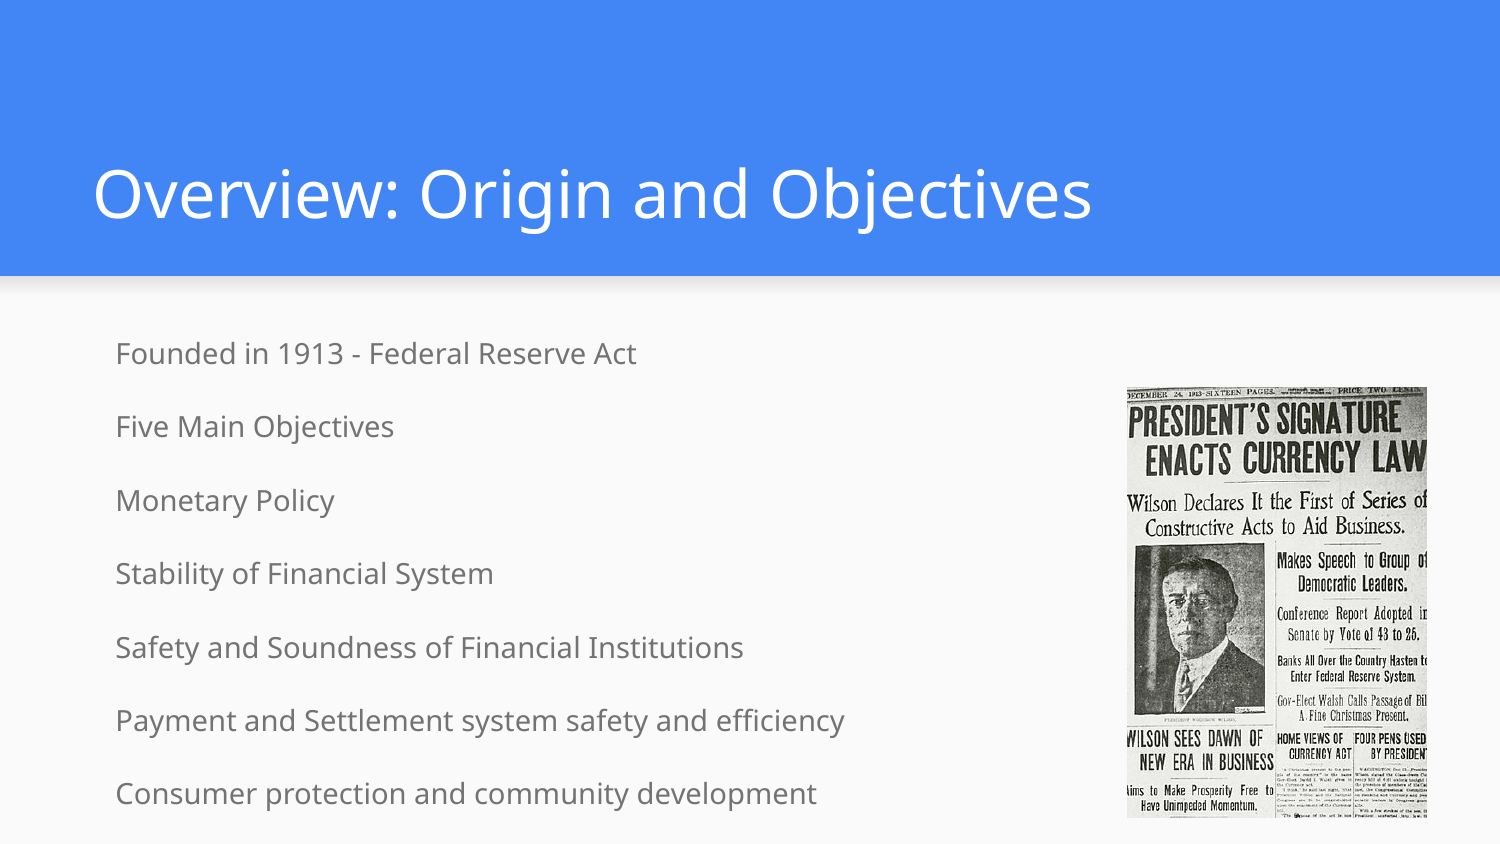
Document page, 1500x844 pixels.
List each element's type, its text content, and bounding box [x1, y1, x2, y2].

picture [1127, 387, 1427, 818]
list Founded in 1913 - Federal Reserve Act Five Main Objectives Monetary Policy Stability of Financial System Safety and Soundness of Financial Institutions Payment and Settlement system safety and efficiency Consumer protection and community development HOW DOES THE FED DO THIS? [77, 314, 1427, 760]
title Overview: Origin and Objectives [77, 121, 1427, 248]
